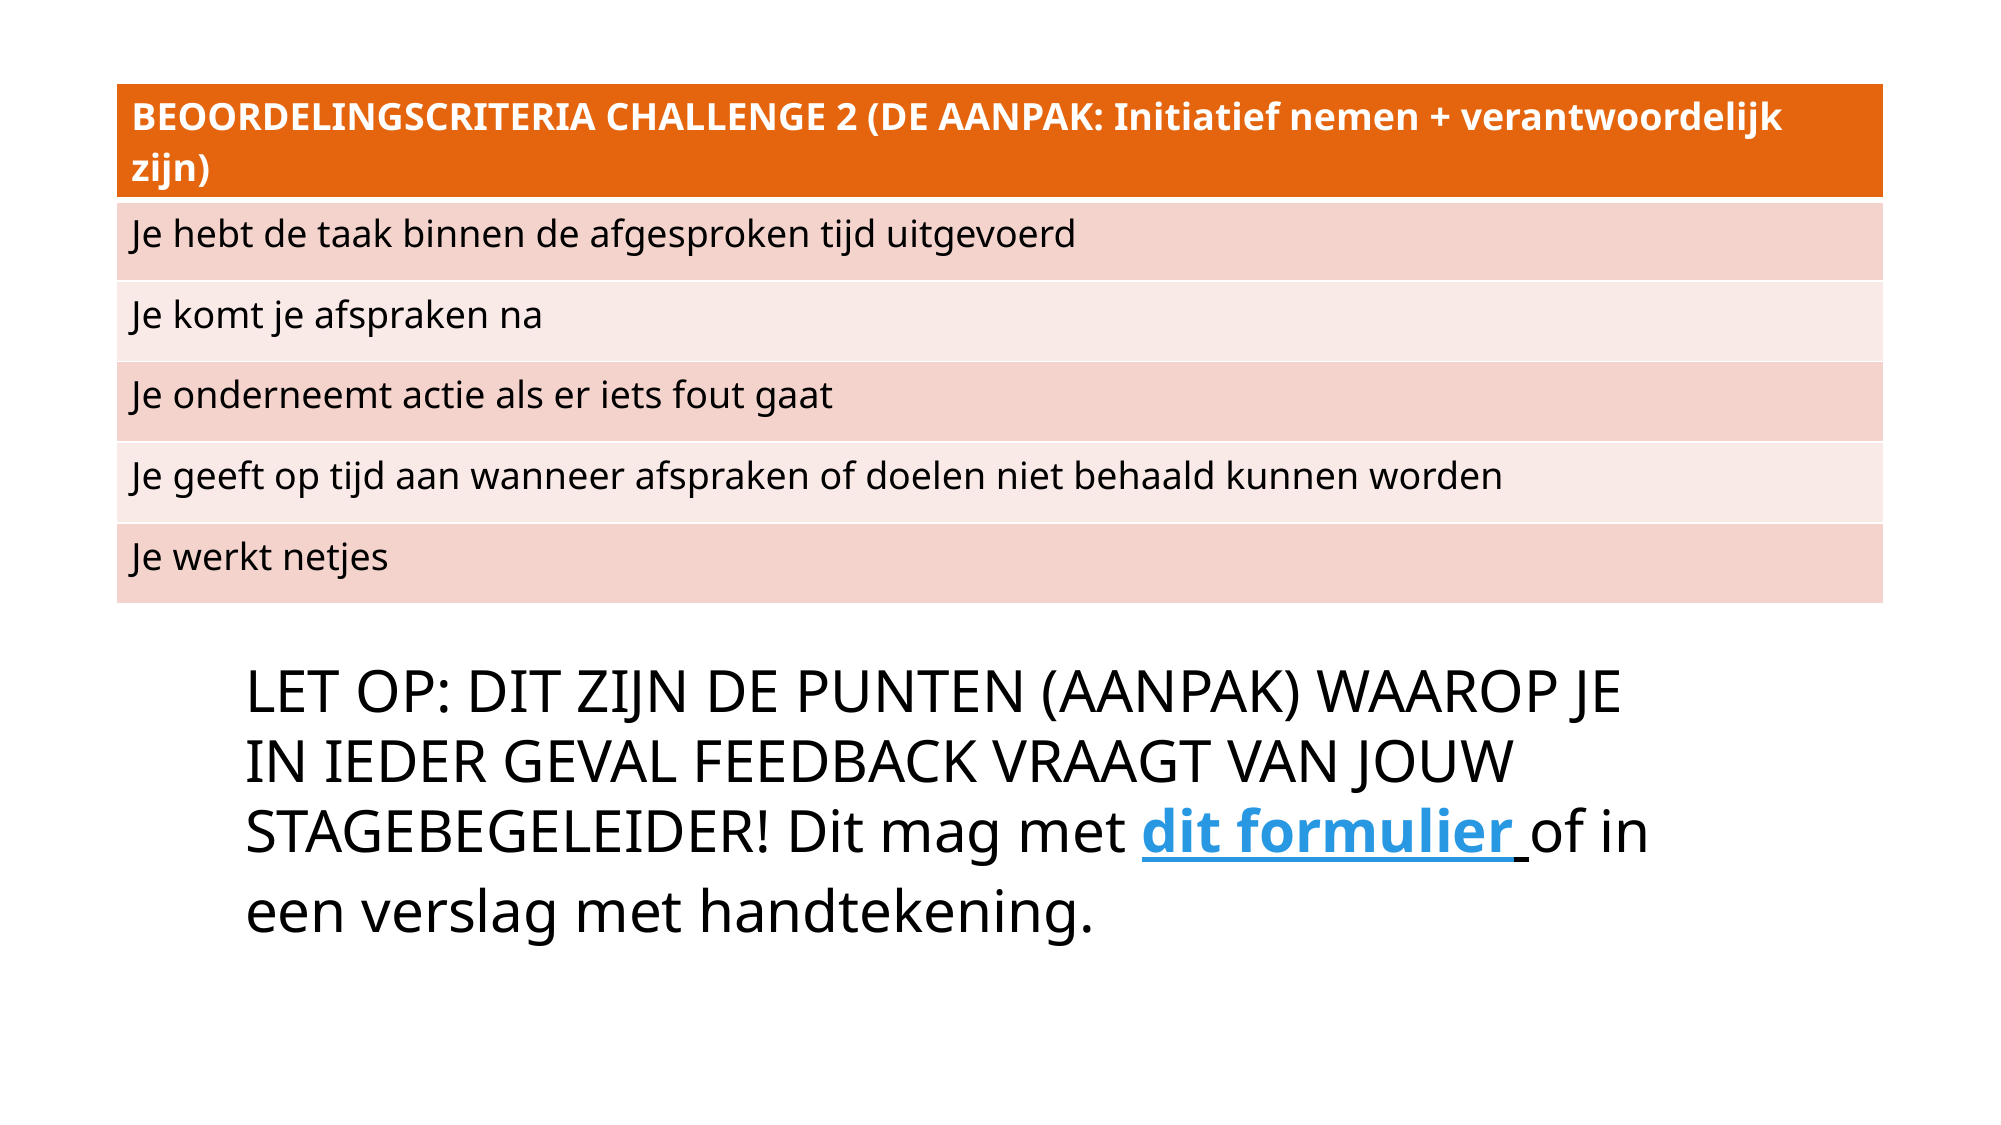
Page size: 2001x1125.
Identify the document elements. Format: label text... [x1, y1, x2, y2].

table_cell Je onderneemt actie als er iets fout gaat [117, 362, 1883, 441]
text_box LET OP: DIT ZIJN DE PUNTEN (AANPAK) WAAROP JE IN IEDER GEVAL FEEDBACK VRAAGT VAN JOUW STAGEBEGELEIDER! Dit mag met dit formulier of in een verslag met handtekening. [230, 647, 1715, 951]
table_cell Je komt je afspraken na [117, 282, 1883, 361]
table_header BEOORDELINGSCRITERIA CHALLENGE 2 (DE AANPAK: Initiatief nemen + verantwoordelijk zijn) [117, 84, 1883, 197]
table_cell Je werkt netjes [117, 524, 1883, 603]
table_cell Je geeft op tijd aan wanneer afspraken of doelen niet behaald kunnen worden [117, 443, 1883, 522]
table_cell Je hebt de taak binnen de afgesproken tijd uitgevoerd [117, 203, 1883, 280]
